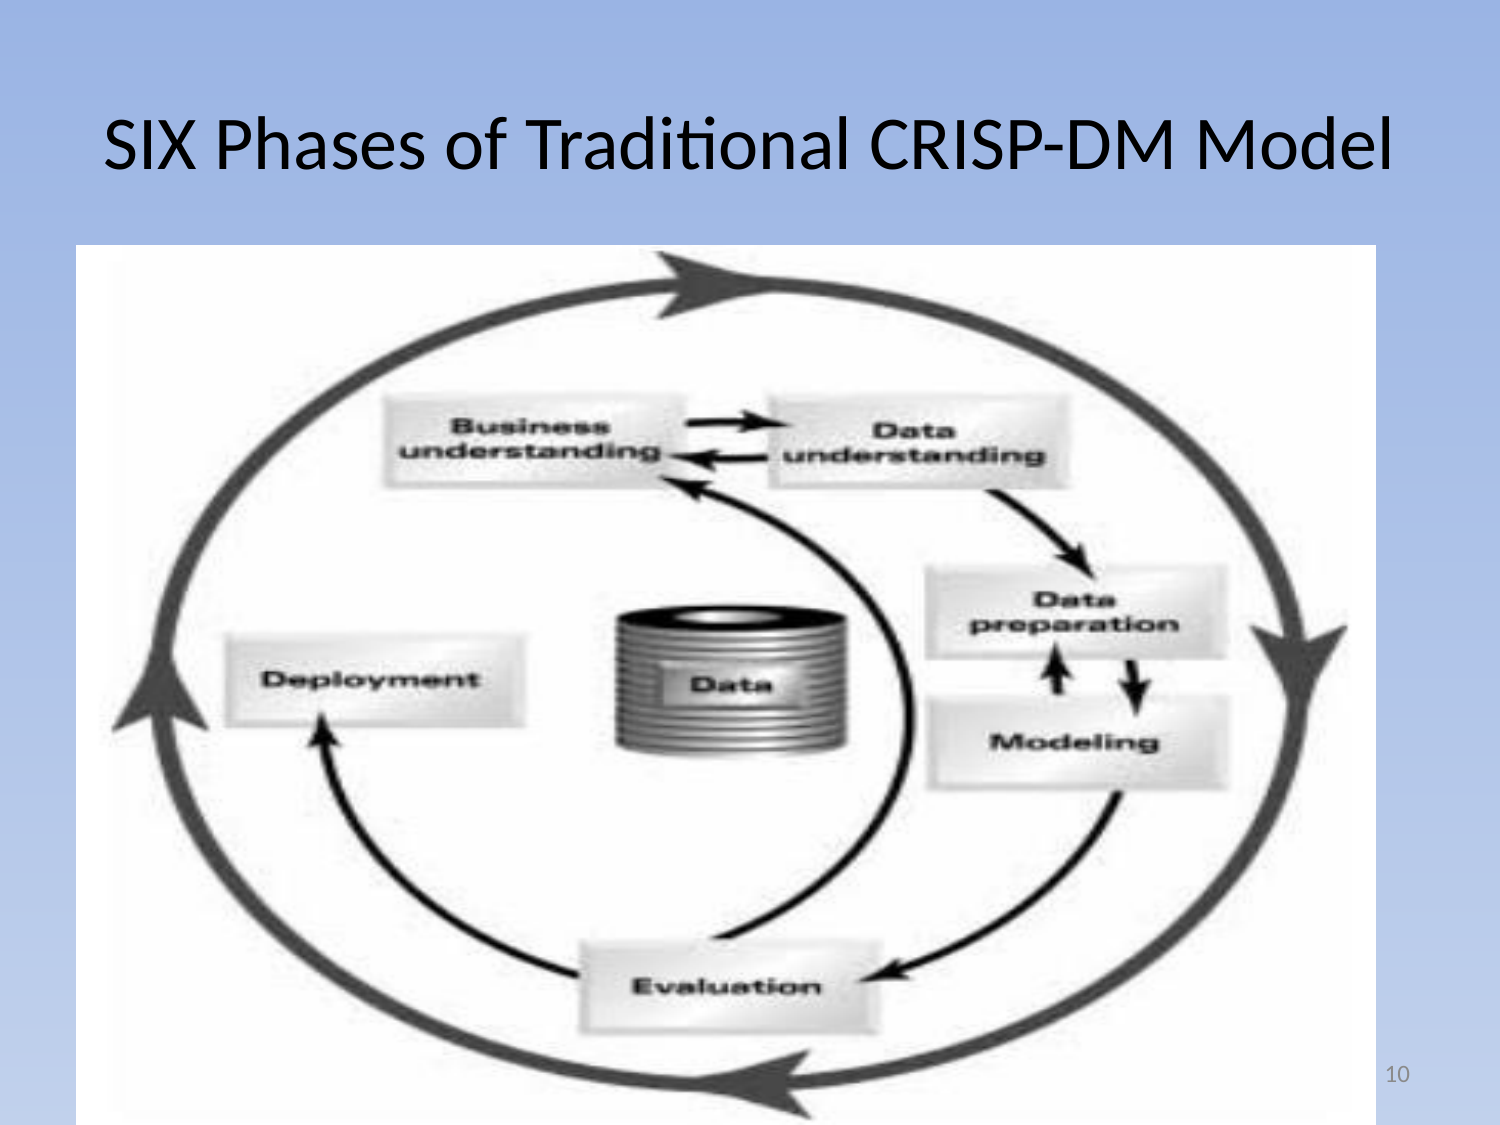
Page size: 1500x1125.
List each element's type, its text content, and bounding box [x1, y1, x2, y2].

picture [76, 244, 1377, 1125]
slide_number 10 [1381, 1042, 1425, 1103]
title SIX Phases of Traditional CRISP-DM Model [75, 45, 1425, 233]
